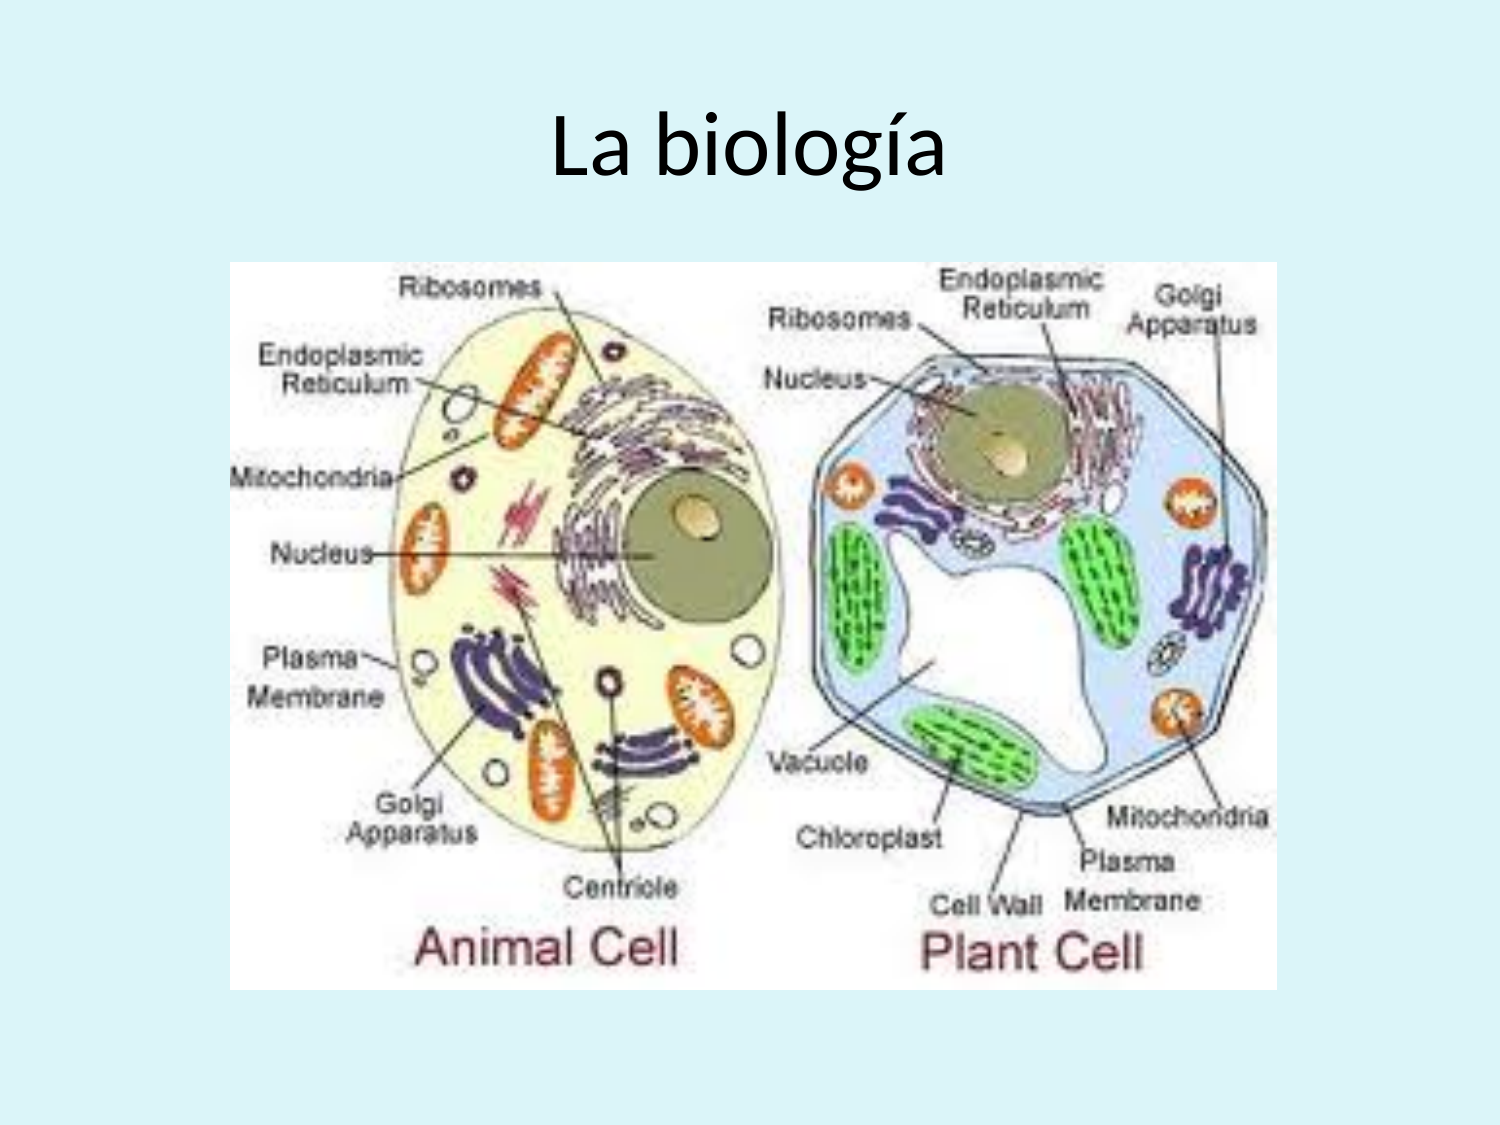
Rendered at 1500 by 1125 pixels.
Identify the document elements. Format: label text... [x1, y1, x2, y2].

picture [230, 262, 1277, 990]
title La biología [75, 45, 1425, 233]
